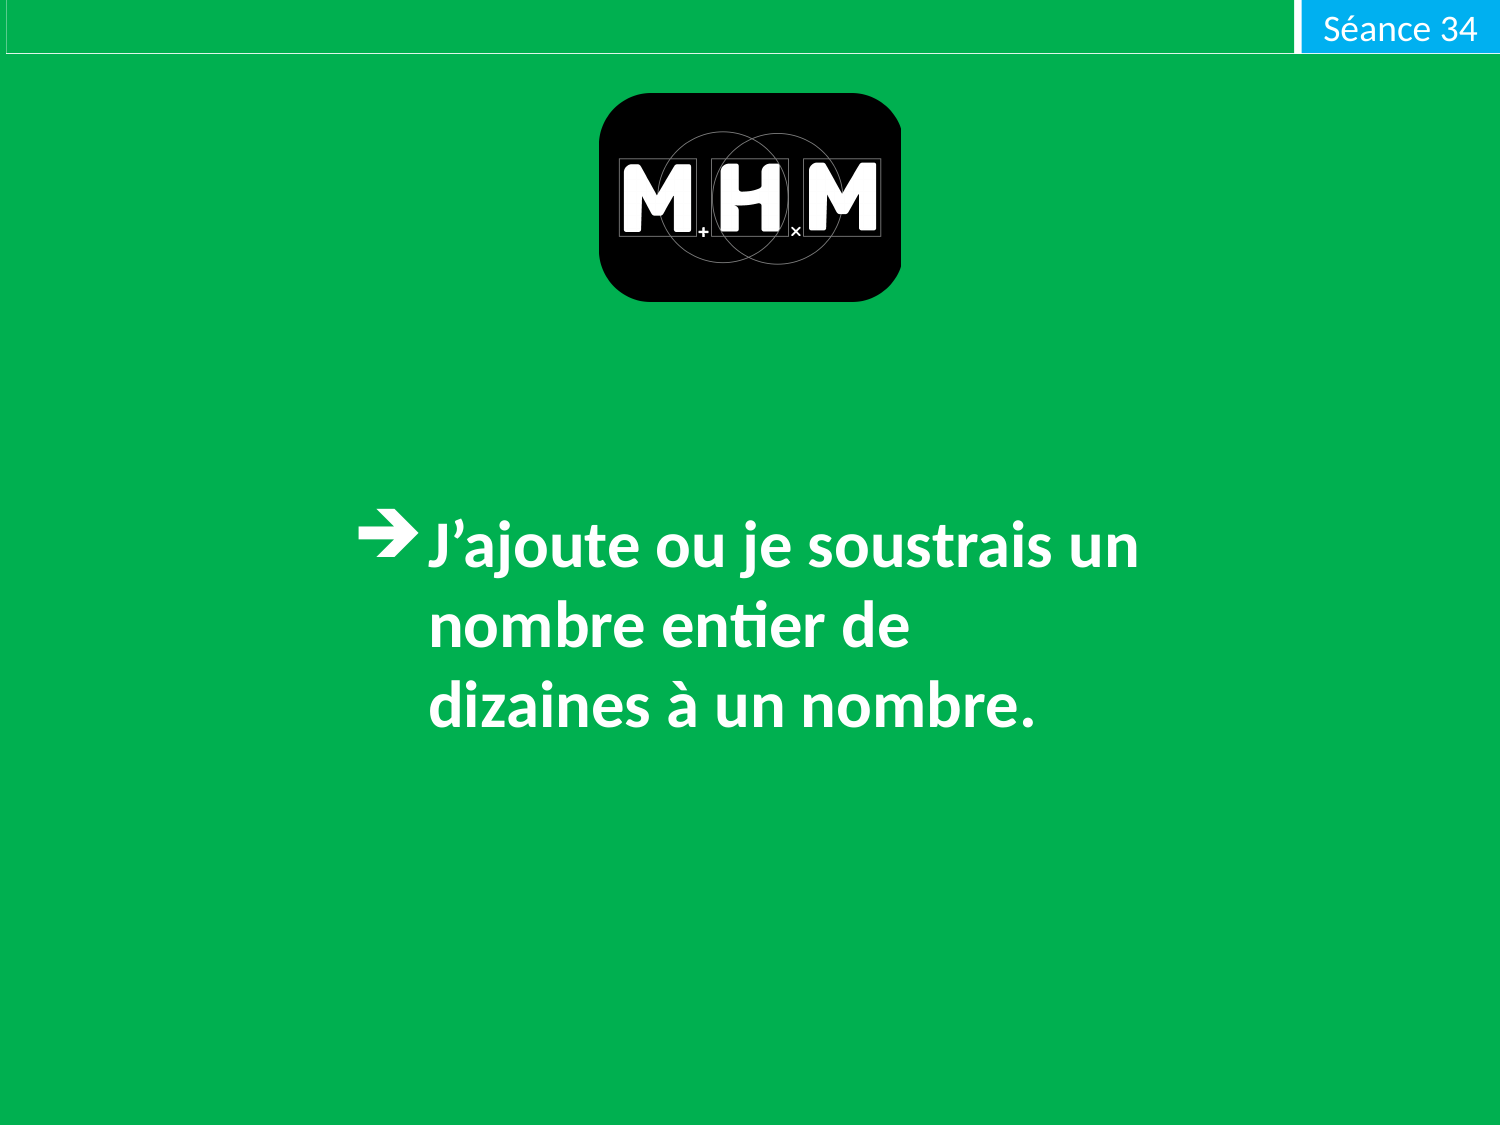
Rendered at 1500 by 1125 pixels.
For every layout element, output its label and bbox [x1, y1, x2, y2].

text_box [0, 54, 1500, 1125]
